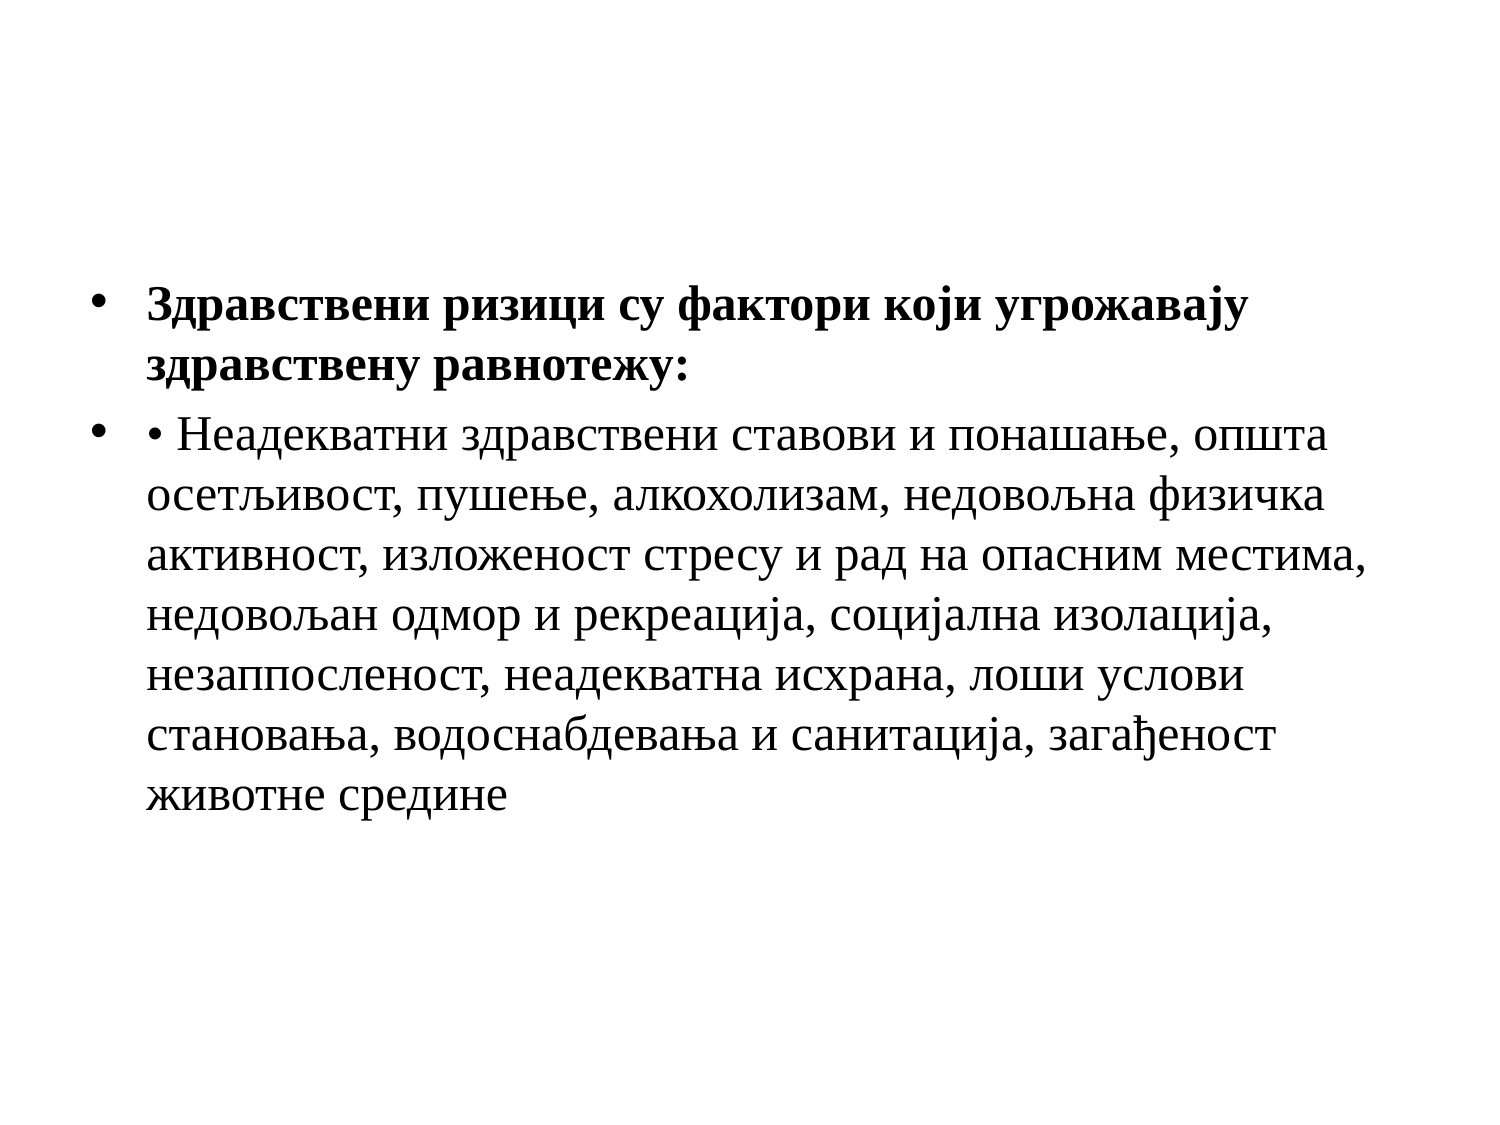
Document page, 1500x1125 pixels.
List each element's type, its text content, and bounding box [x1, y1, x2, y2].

list Здравствени ризици су фактори који угрожавају здравствену равнотежу: • Неадекватни здравствени ставови и понашање, општа осетљивост, пушење, алкохолизам, недовољна физичка активност, изложеност стресу и рад на опасним местима, недовољан одмор и рекреација, социјална изолација, незаппосленост, неадекватна исхрана, лоши услови становања, водоснабдевања и санитација, загађеност животне средине [75, 262, 1425, 1005]
